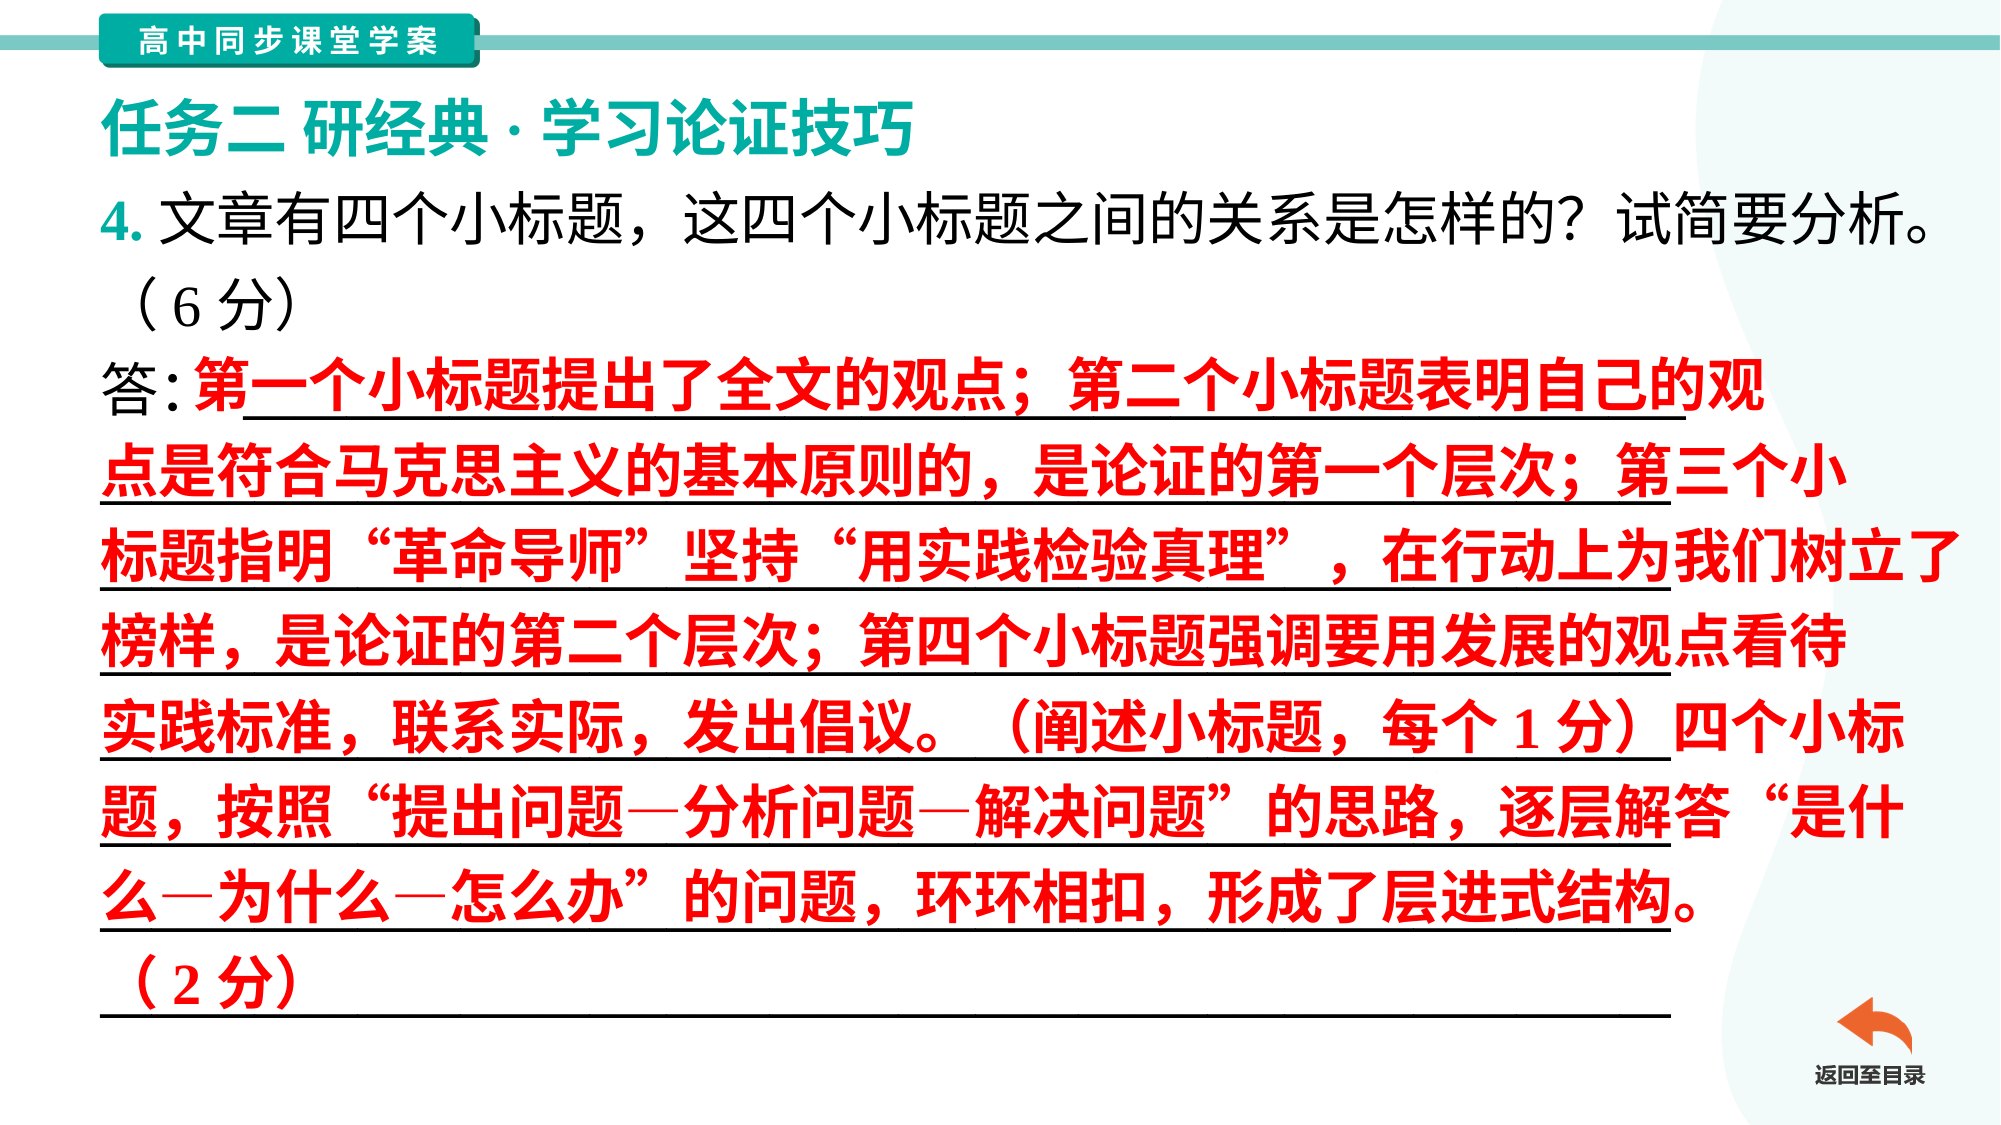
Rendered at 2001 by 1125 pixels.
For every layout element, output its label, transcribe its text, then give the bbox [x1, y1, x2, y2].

text_box 第一个小标题提出了全文的观点；第二个小标题表明自己的观 点是符合马克思主义的基本原则的，是论证的第一个层次；第三个小 标题指明“革命导师”坚持“用实践检验真理”，在行动上为我们树立了 榜样，是论证的第二个层次；第四个小标题强调要用发展的观点看待 实践标准，联系实际，发出倡议。（阐述小标题，每个1分）四个小标 题，按照“提出问题—分析问题—解决问题”的思路，逐层解答“是什 么—为什么—怎么办”的问题，环环相扣，形成了层进式结构。 （2分） [100, 332, 1899, 1017]
text_box 4.文章有四个小标题，这四个小标题之间的关系是怎样的？试简要分析。 （6分） 答： ________________________________________________________ _____________________________________________________________ _____________________________________________________________ _____________________________________________________________ _____________________________________________________________ _____________________________________________________________ _____________________________________________________________ _____________________________________________________________ [100, 166, 1899, 332]
picture [0, 0, 2000, 1125]
text_box 任务二 研经典·学习论证技巧 [100, 76, 1899, 166]
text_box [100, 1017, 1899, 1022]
